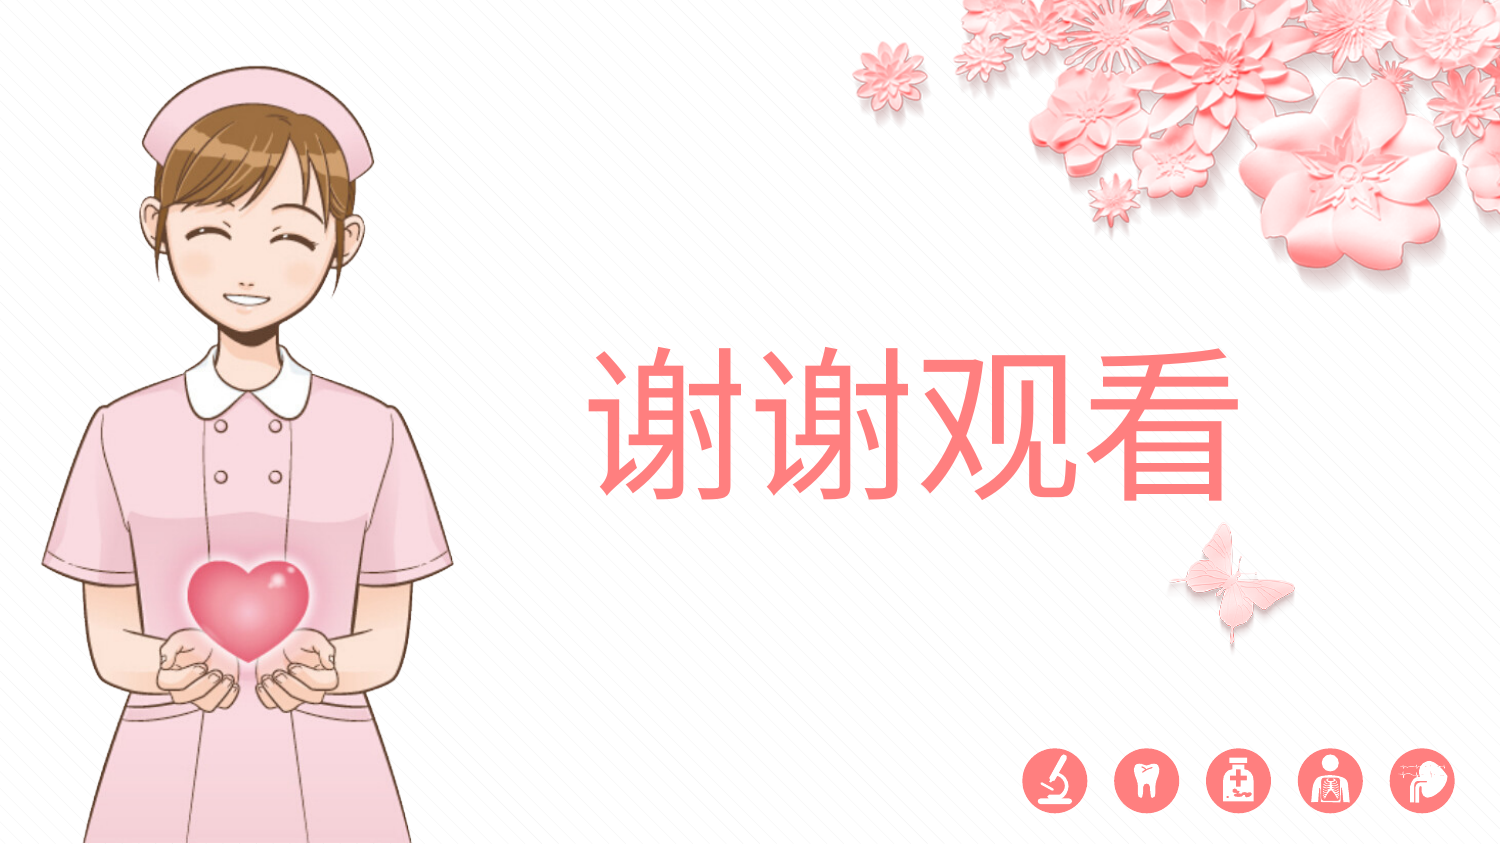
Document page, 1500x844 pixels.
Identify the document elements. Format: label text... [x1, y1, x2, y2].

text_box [1389, 748, 1455, 814]
text_box 谢谢观看 [580, 313, 1339, 528]
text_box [1205, 748, 1271, 814]
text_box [1022, 748, 1088, 814]
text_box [1297, 748, 1363, 814]
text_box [1114, 748, 1180, 814]
picture [6, 45, 580, 843]
picture [1161, 510, 1323, 657]
picture [799, 0, 1500, 331]
